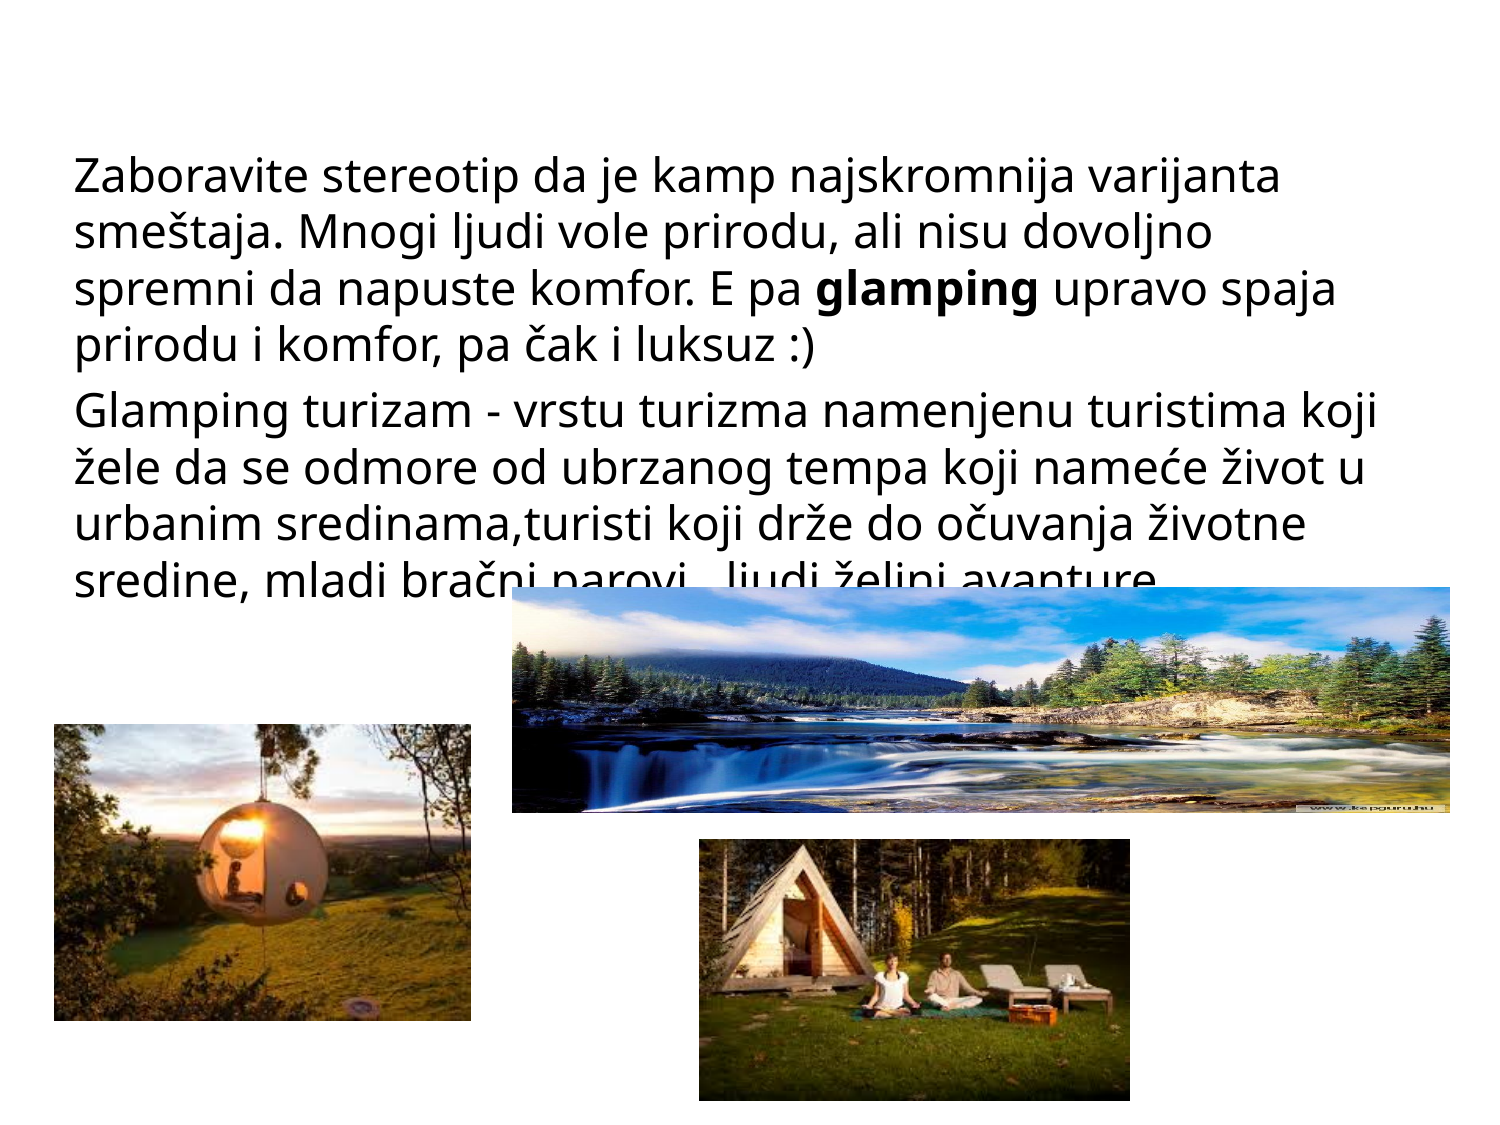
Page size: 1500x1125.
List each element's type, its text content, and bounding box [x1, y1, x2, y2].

picture [1152, 592, 1162, 596]
list Zaboravite stereotip da je kamp najskromnija varijanta smeštaja. Mnogi ljudi vole prirodu, ali nisu dovoljno spremni da napuste komfor. E pa glamping upravo spaja prirodu i komfor, pa čak i luksuz :) Glamping turizam - vrstu turizma namenjenu turistima koji žele da se odmore od ubrzanog tempa koji nameće život u urbanim sredinama,turisti koji drže do očuvanja životne sredine, mladi bračni parovi, ljudi željni avanture... [58, 137, 1409, 625]
picture [1194, 587, 1233, 594]
picture [699, 839, 1130, 1102]
picture [54, 724, 471, 1021]
picture [512, 587, 1451, 813]
